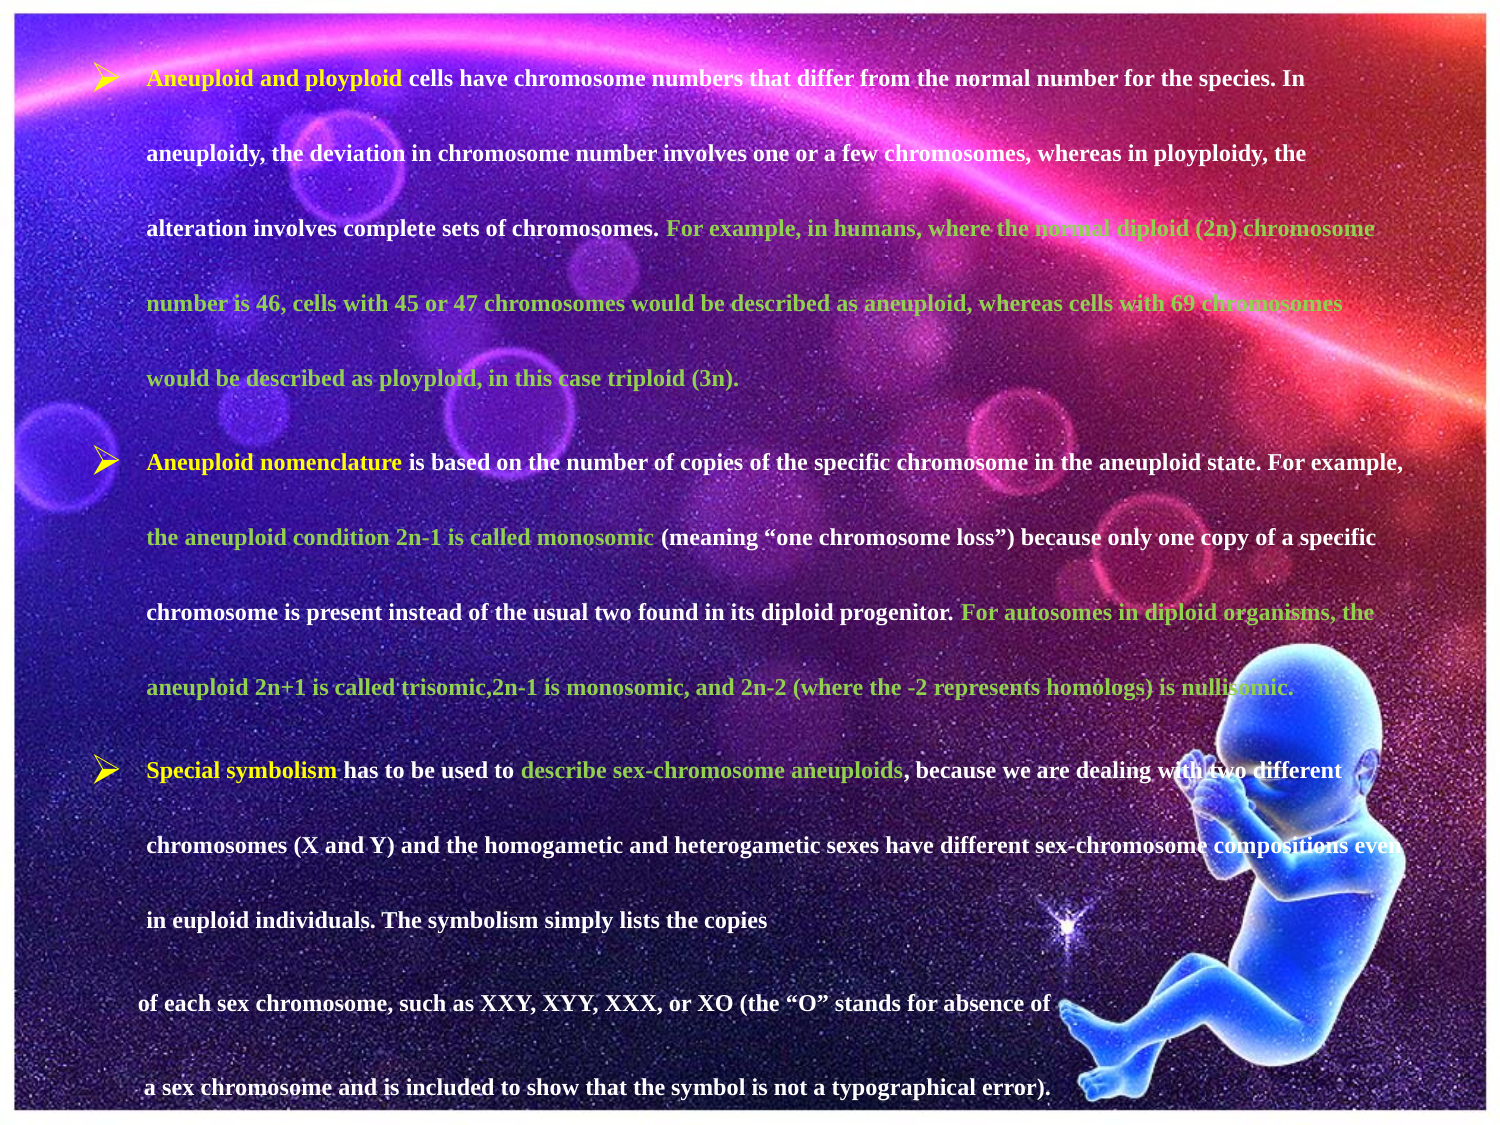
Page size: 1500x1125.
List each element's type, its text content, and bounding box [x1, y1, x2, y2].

picture [0, 0, 1500, 1125]
list Aneuploid and ployploid cells have chromosome numbers that differ from the normal number for the species. In aneuploidy, the deviation in chromosome number involves one or a few chromosomes, whereas in ployploidy, the alteration involves complete sets of chromosomes. For example, in humans, where the normal diploid (2n) chromosome number is 46, cells with 45 or 47 chromosomes would be described as aneuploid, whereas cells with 69 chromosomes would be described as ployploid, in this case triploid (3n). Aneuploid nomenclature is based on the number of copies of the specific chromosome in the aneuploid state. For example, the aneuploid condition 2n-1 is called monosomic (meaning “one chromosome loss”) because only one copy of a specific chromosome is present instead of the usual two found in its diploid progenitor. For autosomes in diploid organisms, the aneuploid 2n+1 is called trisomic,2n-1 is monosomic, and 2n-2 (where the -2 represents homologs) is nullisomic. Special symbolism has to be used to describe sex-chromosome aneuploids, because we are dealing with two different chromosomes (X and Y) and the homogametic and heterogametic sexes have different sex-chromosome compositions even in euploid individuals. The symbolism simply lists the copies of each sex chromosome, such as XXY, XYY, XXX, or XO (the “O” stands for absence of a sex chromosome and is included to show that the symbol is not a typographical error). Trisomies of the sex chromosomes (XXX, XXY or XYY) occur relatively frequently and can be lived with, whereas mono-somies are generally lethal, those with Turner's syndrome forming the single exception. [75, 24, 1425, 1005]
